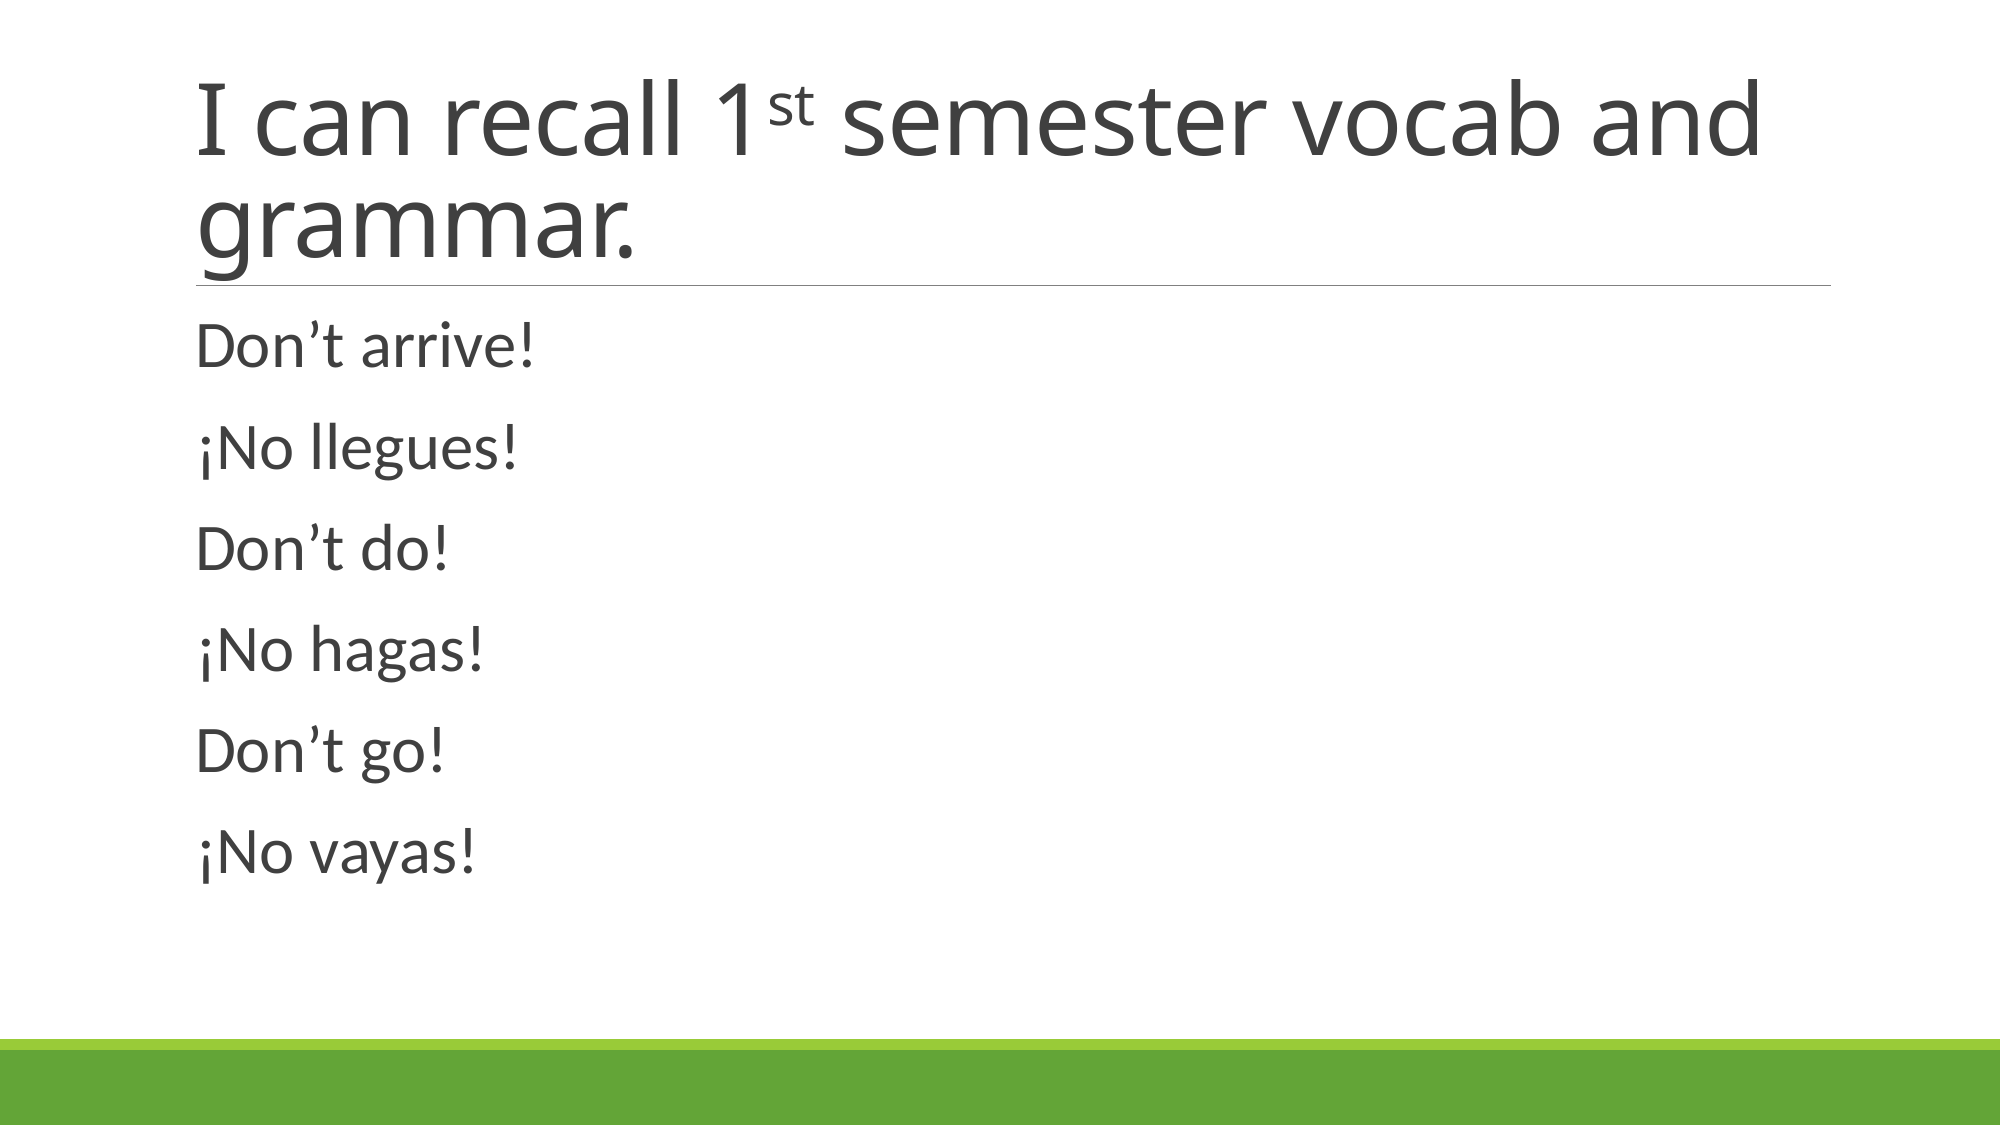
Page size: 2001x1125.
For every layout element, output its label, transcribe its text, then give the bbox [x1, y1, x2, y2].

title I can recall 1st semester vocab and grammar. [180, 47, 1830, 285]
list Don’t arrive! ¡No llegues! Don’t do! ¡No hagas! Don’t go! ¡No vayas! [180, 302, 1830, 963]
